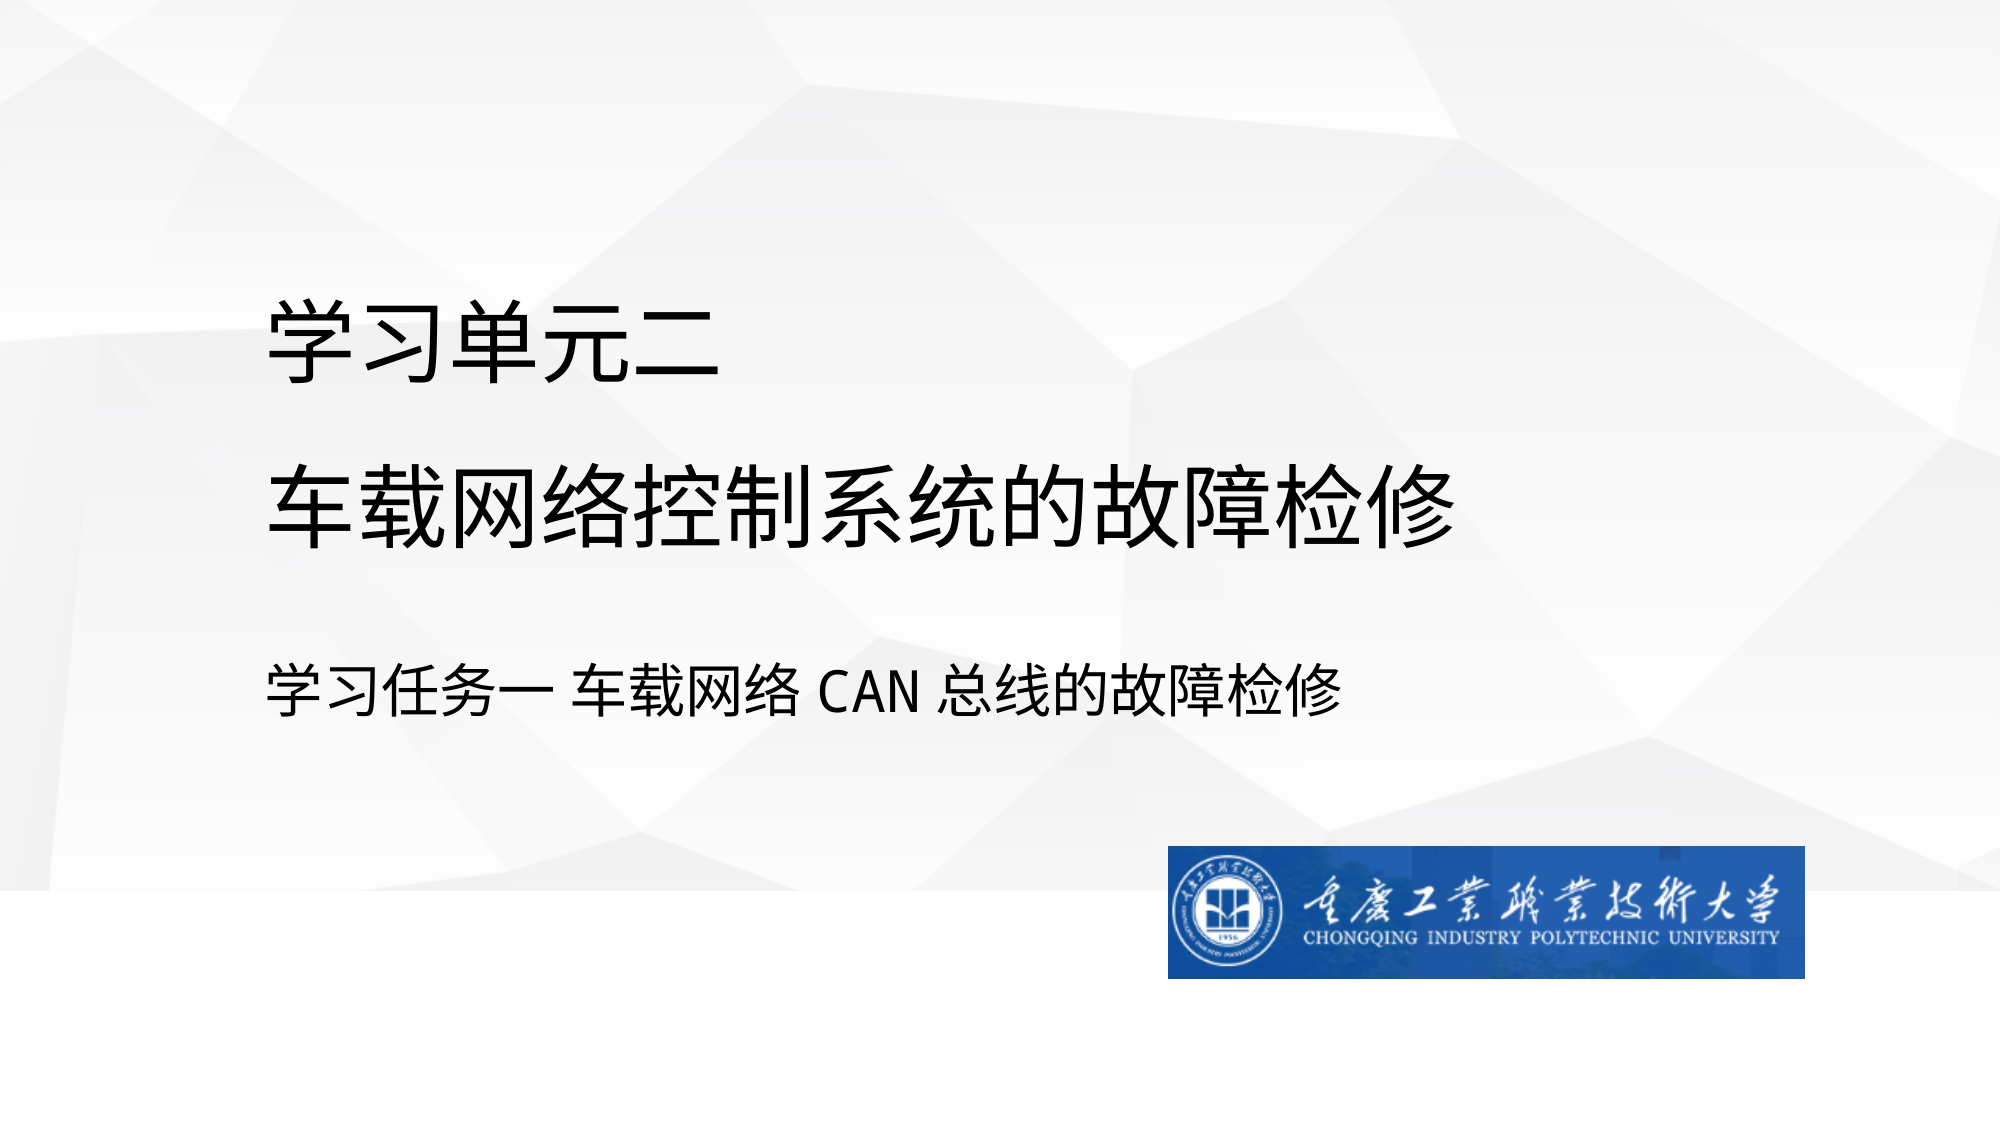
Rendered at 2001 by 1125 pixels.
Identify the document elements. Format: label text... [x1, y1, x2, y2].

picture [0, 0, 2000, 979]
text_box 学习单元二 车载网络控制系统的故障检修 [249, 199, 1750, 591]
text_box 学习任务一 车载网络CAN总线的故障检修 [249, 654, 1750, 926]
